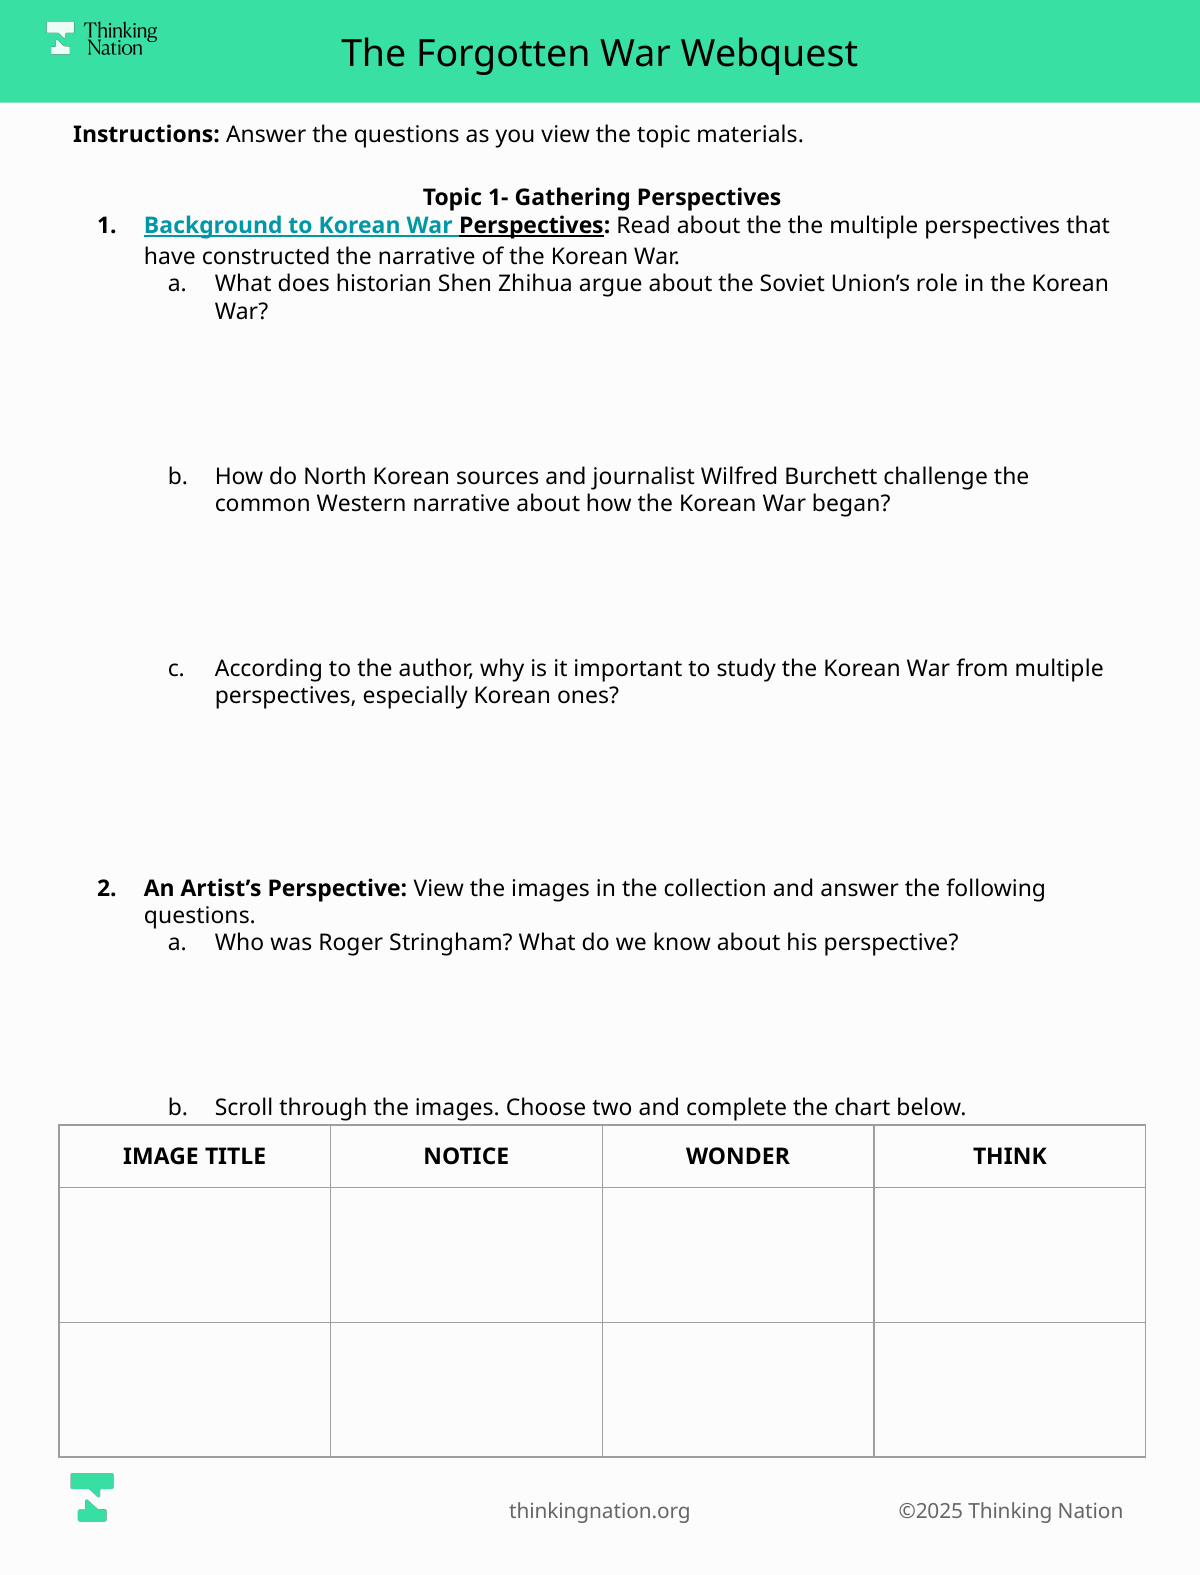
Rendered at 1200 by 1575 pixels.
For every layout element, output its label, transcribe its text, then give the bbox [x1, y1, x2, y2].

picture [58, 1463, 126, 1531]
table_header WONDER [603, 1126, 873, 1187]
table_cell [60, 1323, 330, 1456]
table_cell [875, 1188, 1145, 1322]
table_header IMAGE TITLE [60, 1126, 330, 1187]
text_box thinkingnation.org [457, 1483, 742, 1532]
picture [34, 11, 162, 65]
table_header THINK [875, 1126, 1145, 1187]
table_header NOTICE [331, 1126, 602, 1187]
table_cell [60, 1188, 330, 1322]
table_cell [875, 1323, 1145, 1456]
table_cell [331, 1188, 602, 1322]
text_box The Forgotten War Webquest [0, 0, 1200, 103]
text_box Instructions: Answer the questions as you view the topic materials. Topic 1- Gathering Perspectives Background to Korean War Perspectives: Read about the the multiple perspectives that have constructed the narrative of the Korean War. What does historian Shen Zhihua argue about the Soviet Union’s role in the Korean War? How do North Korean sources and journalist Wilfred Burchett challenge the common Western narrative about how the Korean War began? According to the author, why is it important to study the Korean War from multiple perspectives, especially Korean ones? An Artist’s Perspective: View the images in the collection and answer the following questions. Who was Roger Stringham? What do we know about his perspective? Scroll through the images. Choose two and complete the chart below. [58, 101, 1146, 1124]
text_box ©2025 Thinking Nation [854, 1483, 1139, 1532]
table_cell [603, 1188, 873, 1322]
table_cell [603, 1323, 873, 1456]
table_cell [331, 1323, 602, 1456]
